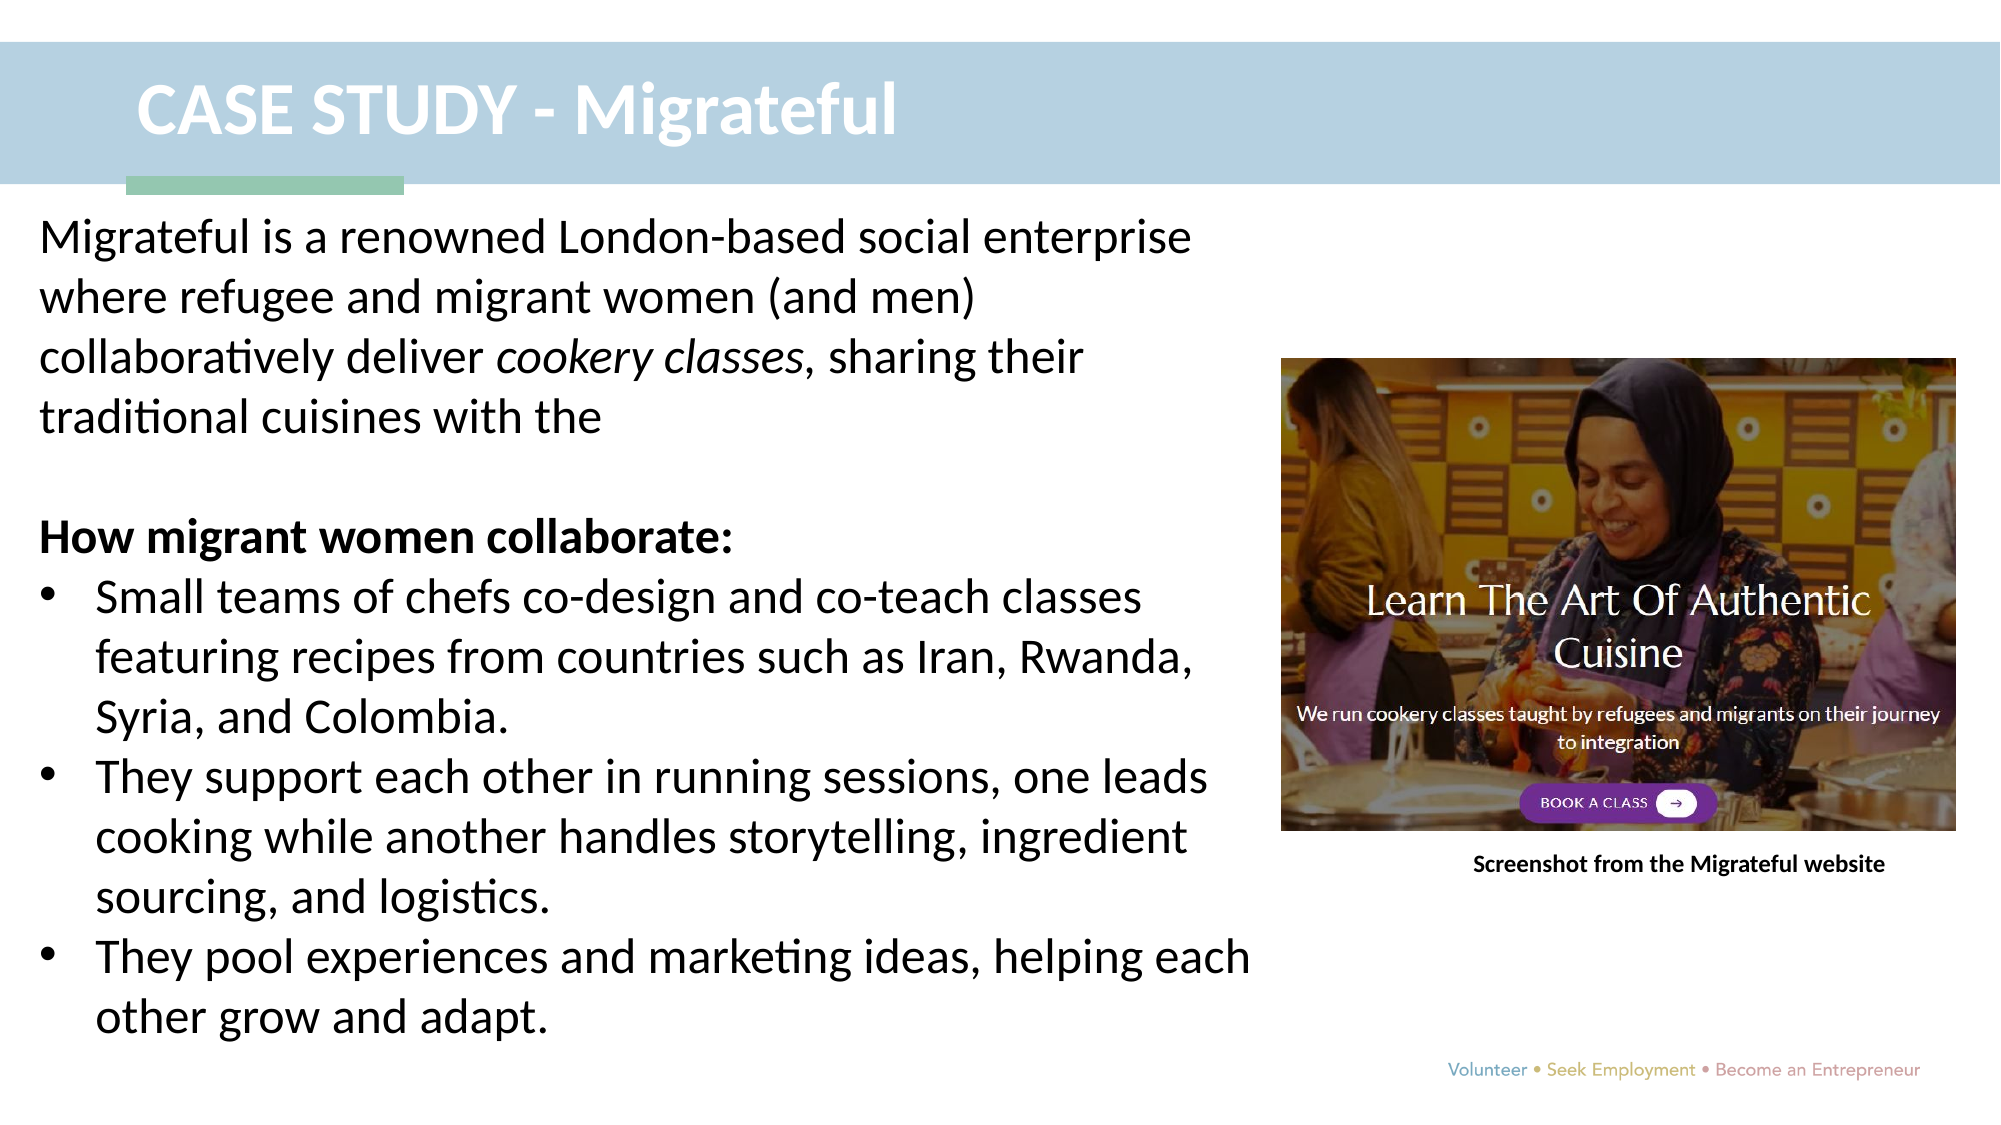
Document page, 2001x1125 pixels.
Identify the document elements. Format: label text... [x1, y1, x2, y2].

picture [1418, 1046, 1971, 1103]
text_box Screenshot from the Migrateful website [1458, 839, 2000, 885]
picture [1281, 358, 1956, 831]
text_box Migrateful is a renowned London-based social enterprise where refugee and migrant women (and men) collaboratively deliver cookery classes, sharing their traditional cuisines with the How migrant women collaborate: Small teams of chefs co-design and co-teach classes featuring recipes from countries such as Iran, Rwanda, Syria, and Colombia. They support each other in running sessions, one leads cooking while another handles storytelling, ingredient sourcing, and logistics. They pool experiences and marketing ideas, helping each other grow and adapt. [24, 196, 1275, 1125]
list CASE STUDY - Migrateful [123, 51, 1913, 170]
